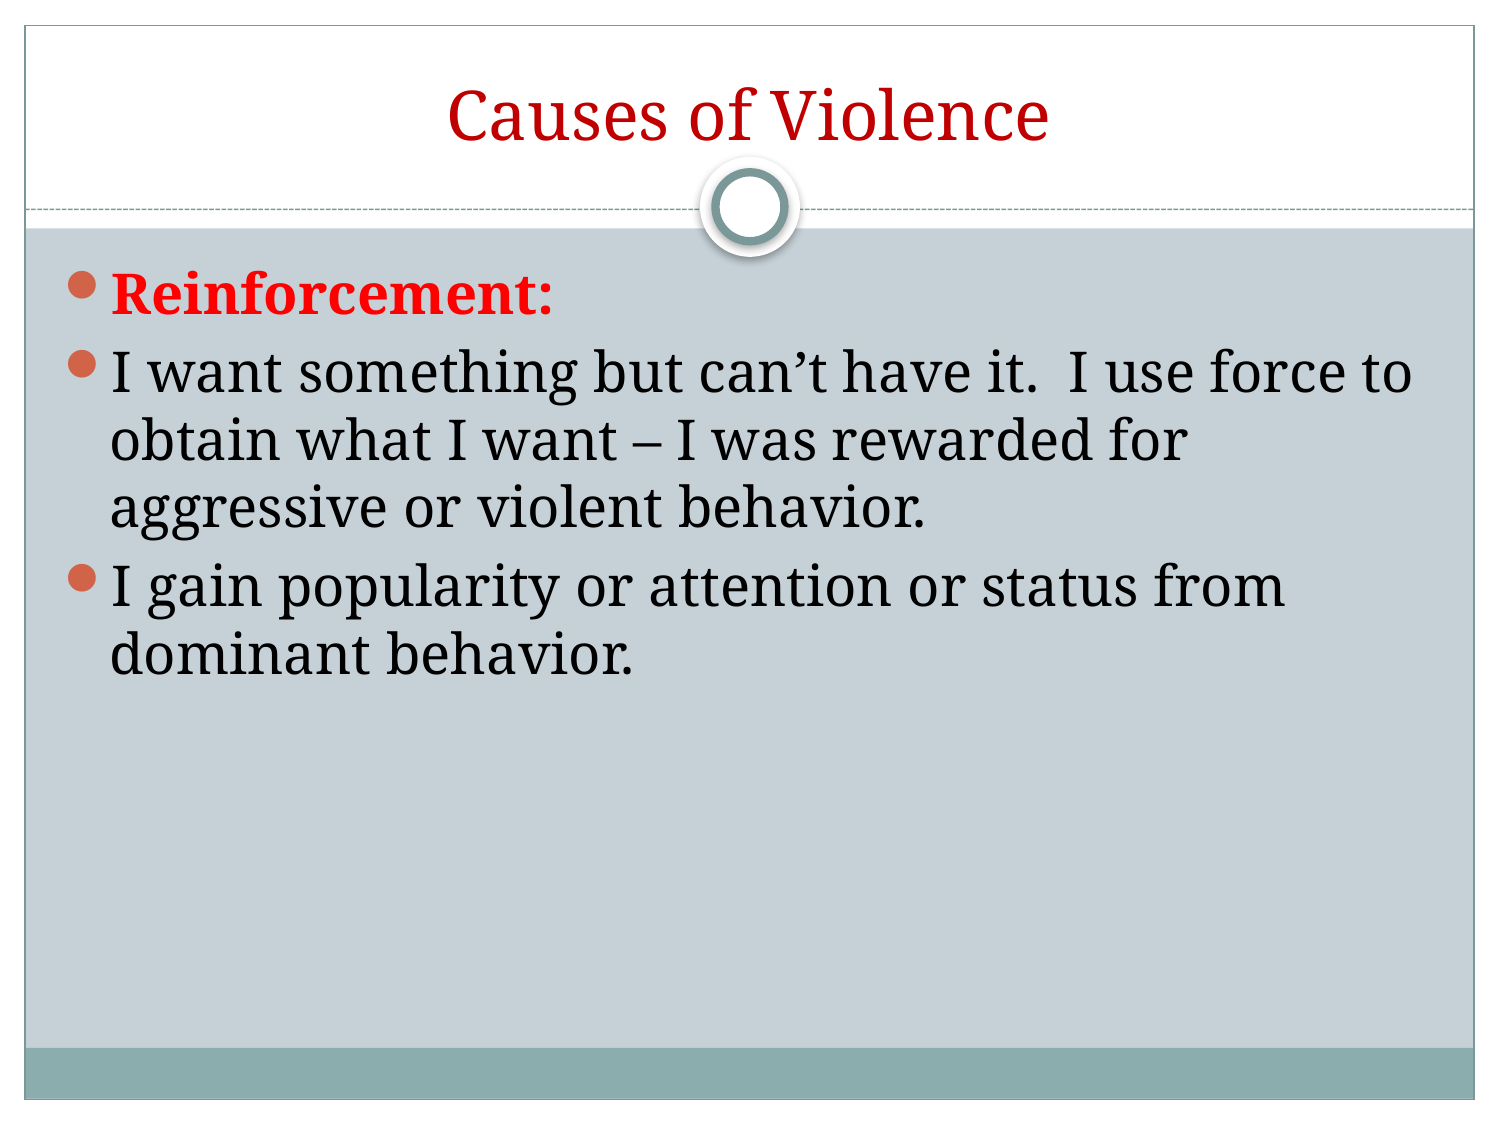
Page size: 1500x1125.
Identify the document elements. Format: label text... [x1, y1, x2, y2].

list Reinforcement: I want something but can’t have it. I use force to obtain what I want – I was rewarded for aggressive or violent behavior. I gain popularity or attention or status from dominant behavior. [49, 250, 1445, 1001]
title Causes of Violence [49, 37, 1450, 162]
